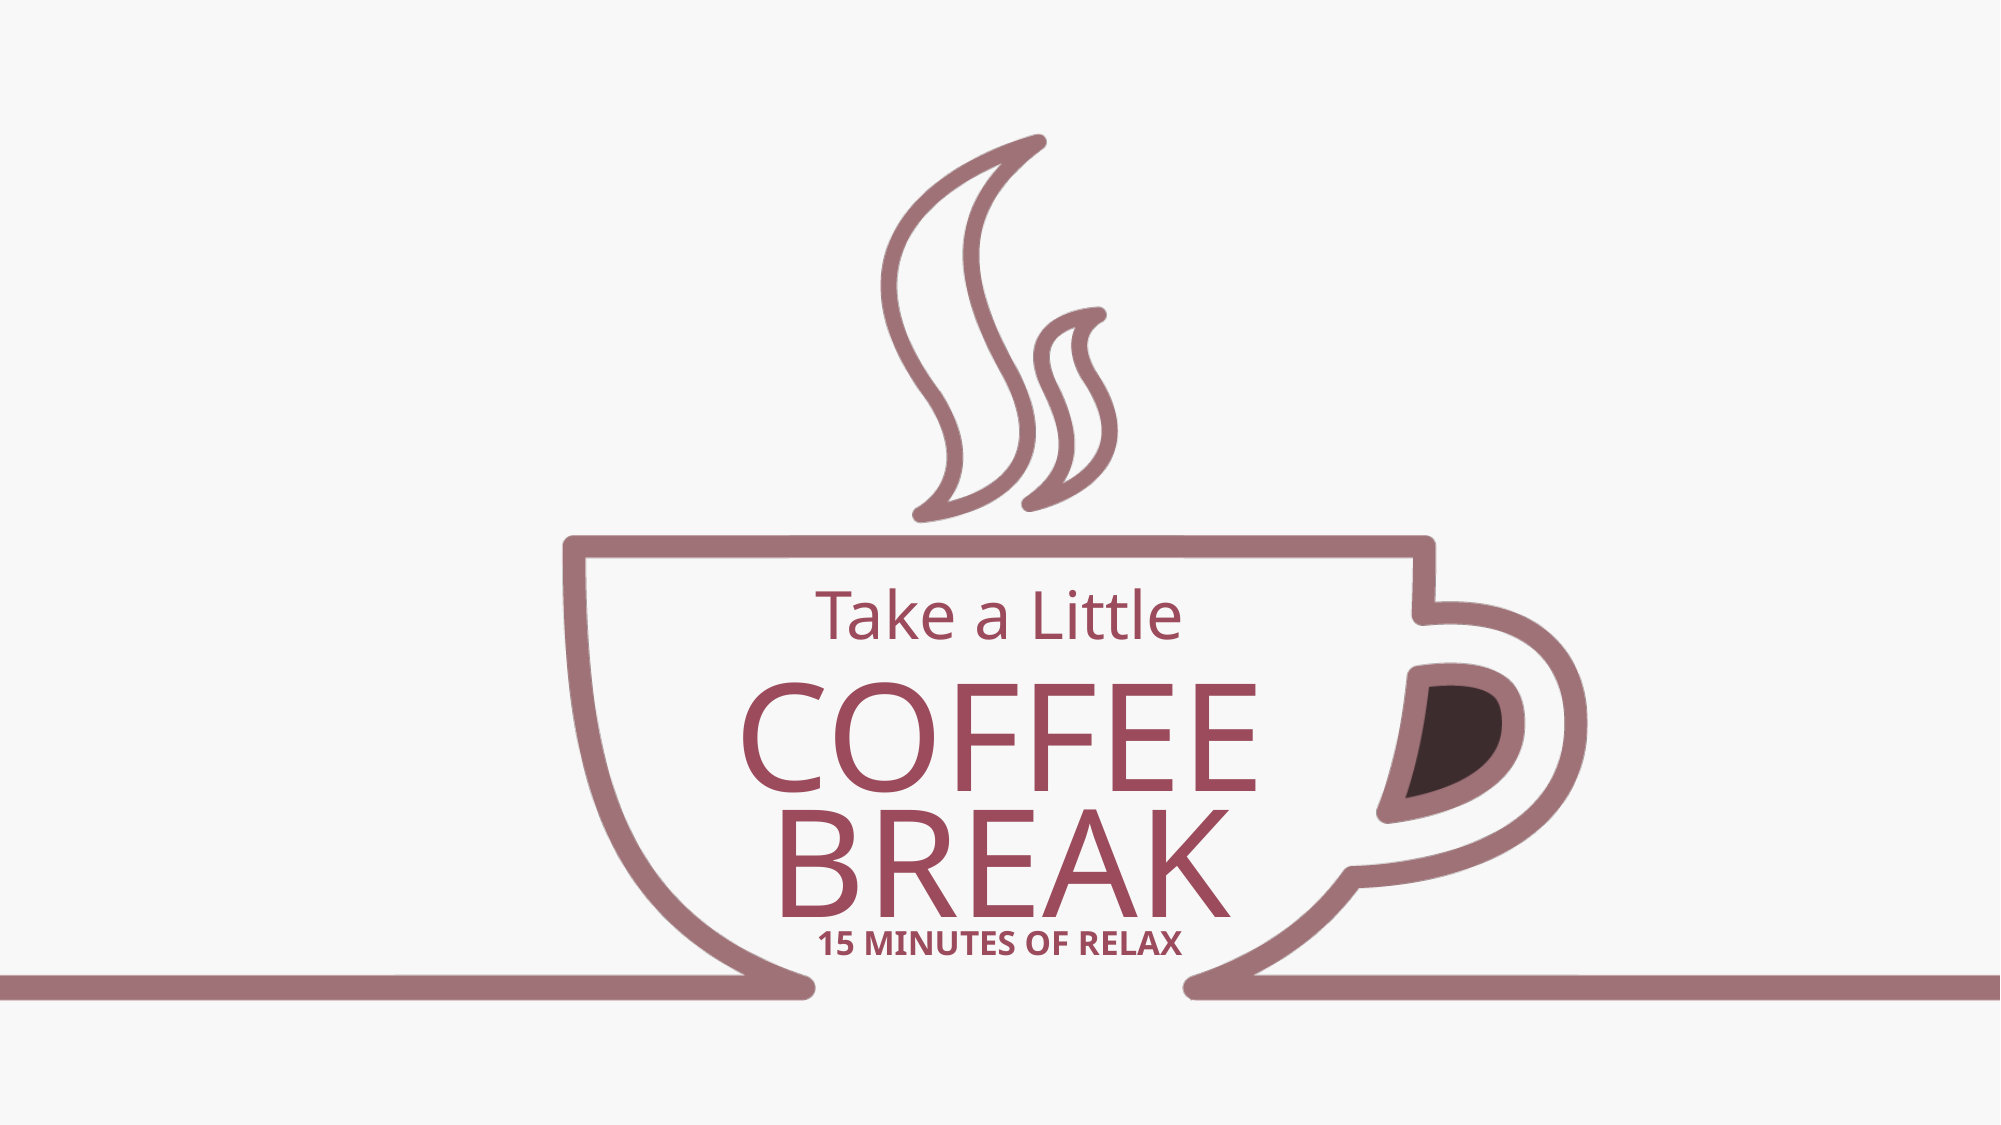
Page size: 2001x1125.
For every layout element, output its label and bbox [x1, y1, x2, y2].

picture [0, 62, 2000, 1063]
